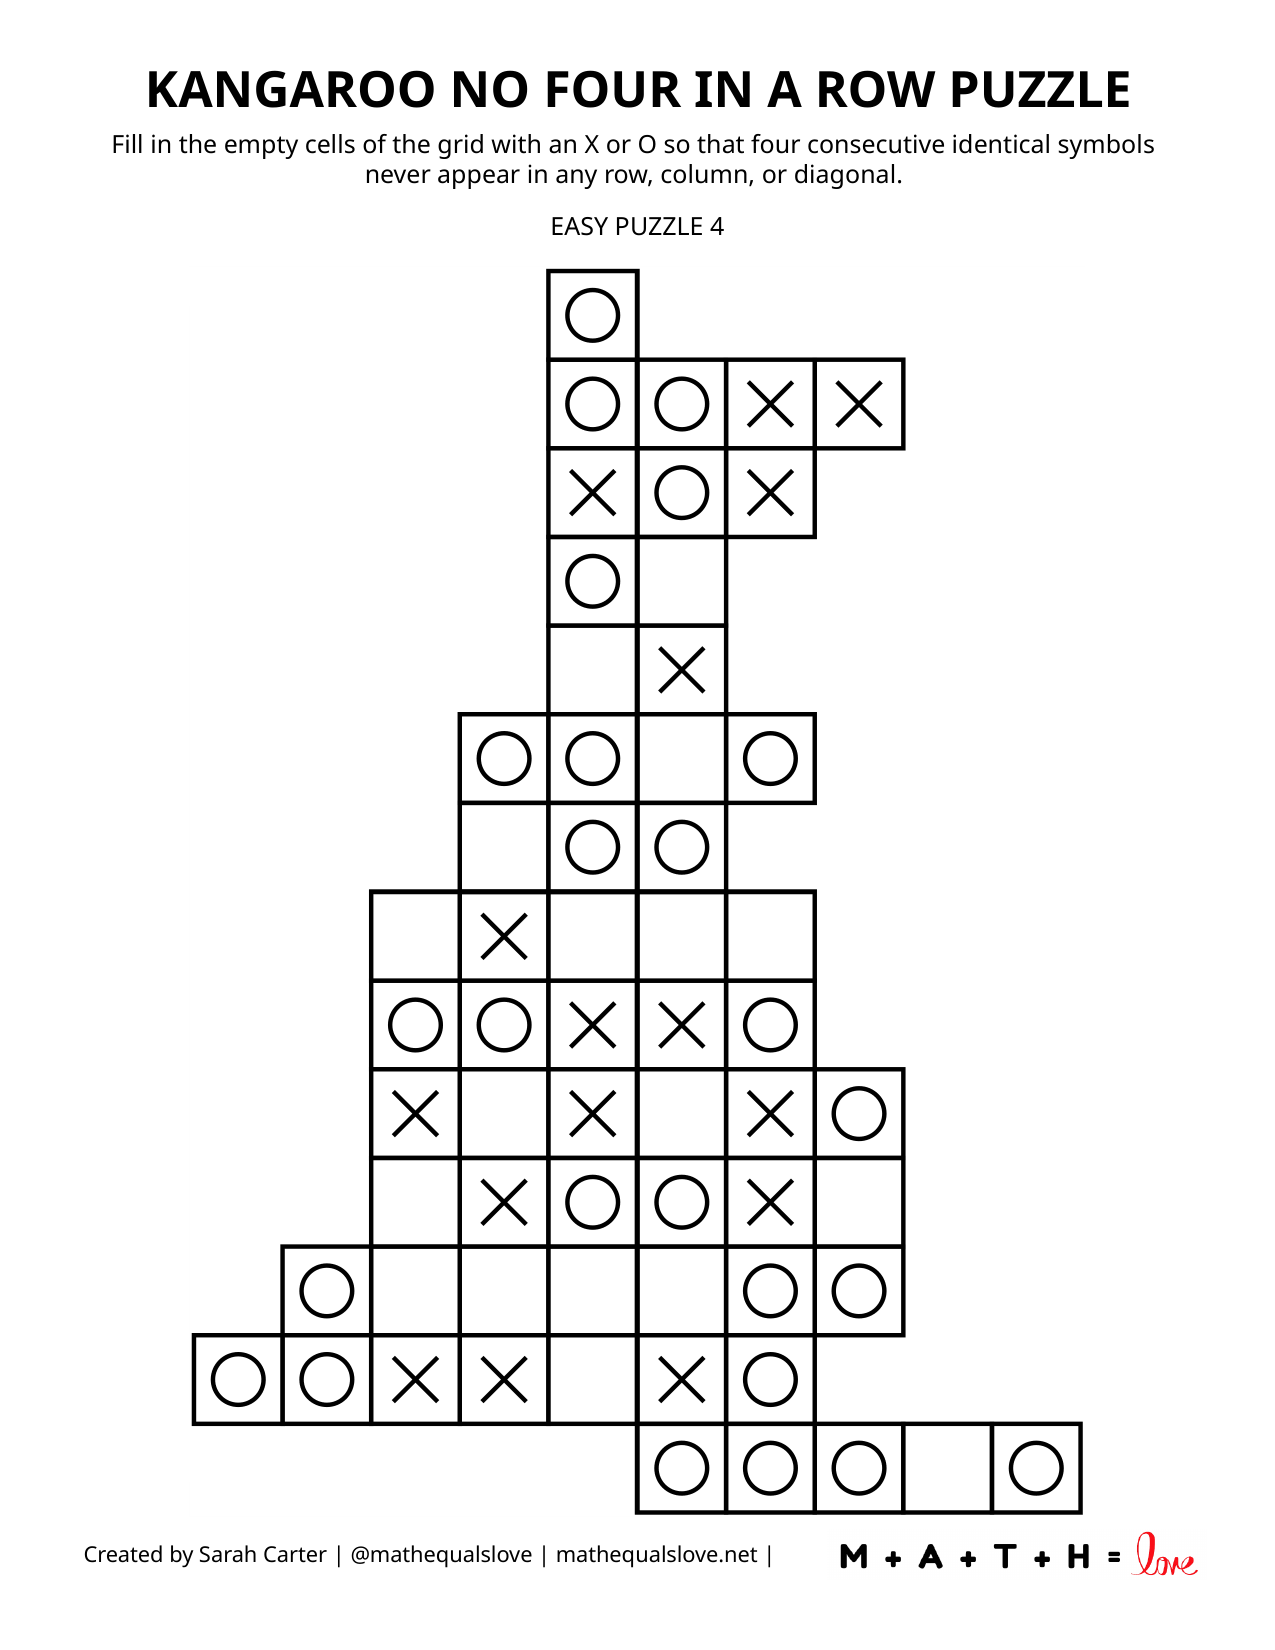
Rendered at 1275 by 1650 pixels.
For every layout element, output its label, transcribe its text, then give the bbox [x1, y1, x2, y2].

text_box EASY PUZZLE 4 [189, 210, 1086, 262]
picture [188, 266, 1086, 1518]
text_box KANGAROO NO FOUR IN A ROW PUZZLE [66, 49, 1211, 120]
picture [826, 1528, 1207, 1580]
text_box Created by Sarah Carter | @mathequalslove | mathequalslove.net | [68, 1533, 826, 1575]
text_box Fill in the empty cells of the grid with an X or O so that four consecutive identical symbols never appear in any row, column, or diagonal. [0, 120, 1275, 196]
